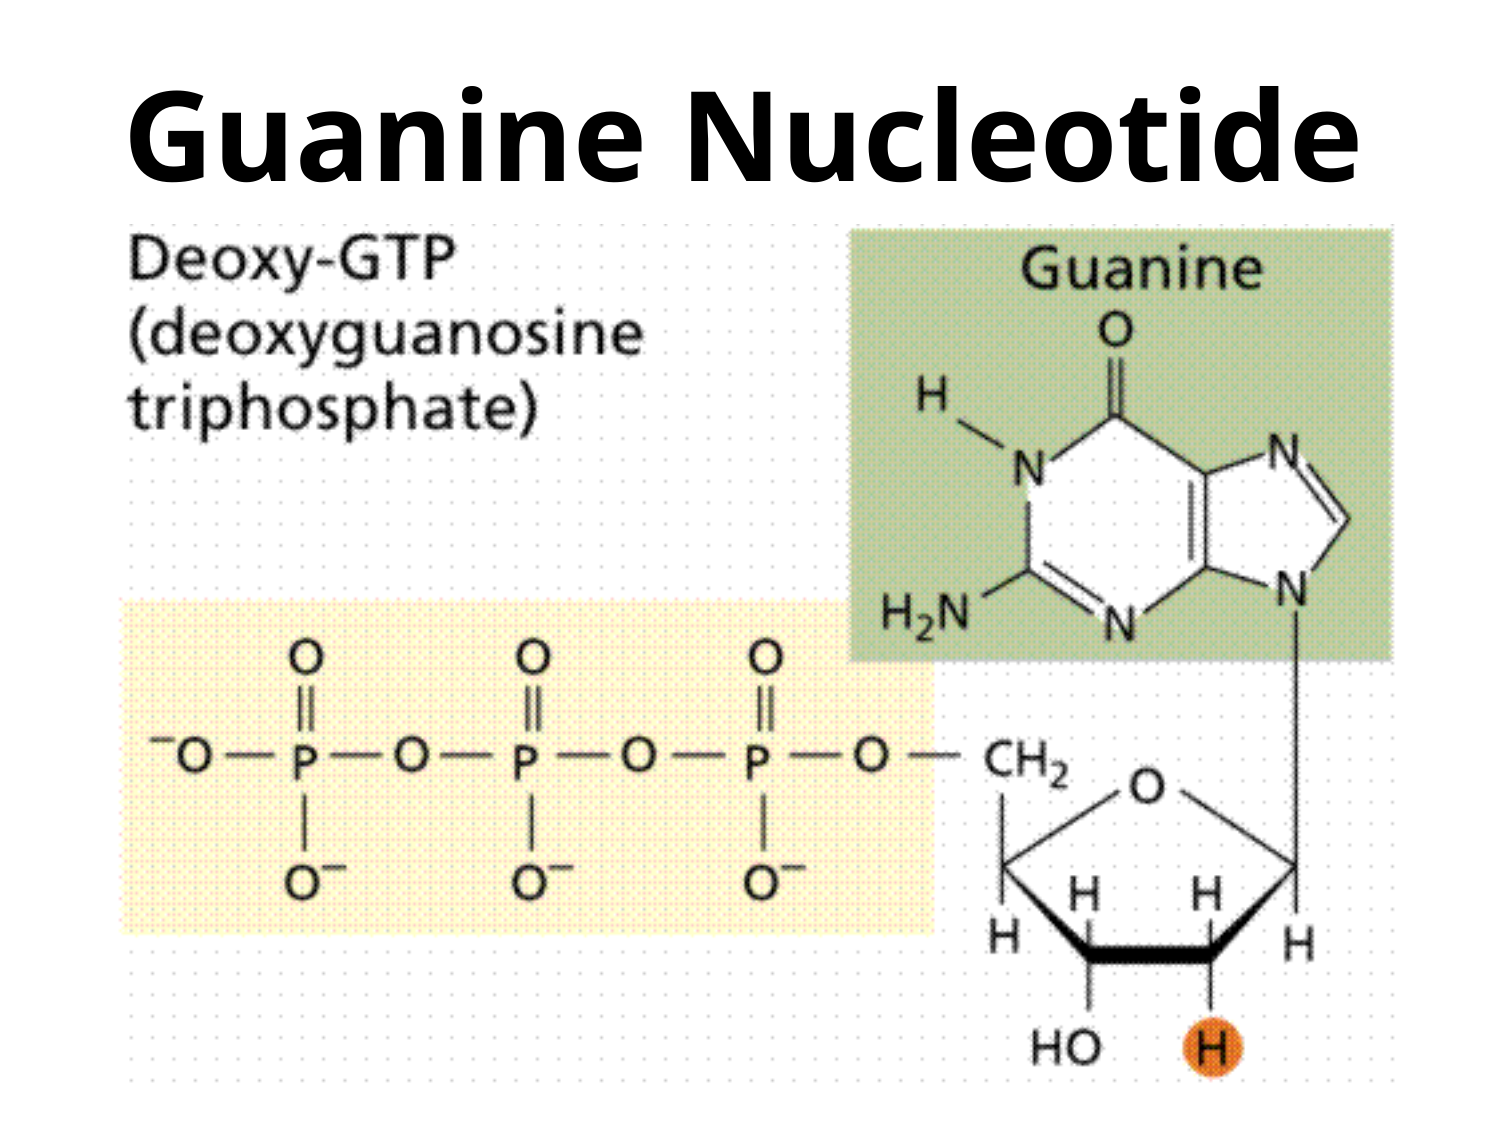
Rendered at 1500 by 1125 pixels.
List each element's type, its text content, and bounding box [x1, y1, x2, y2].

title Guanine Nucleotide [99, 37, 1388, 225]
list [112, 224, 1401, 1088]
